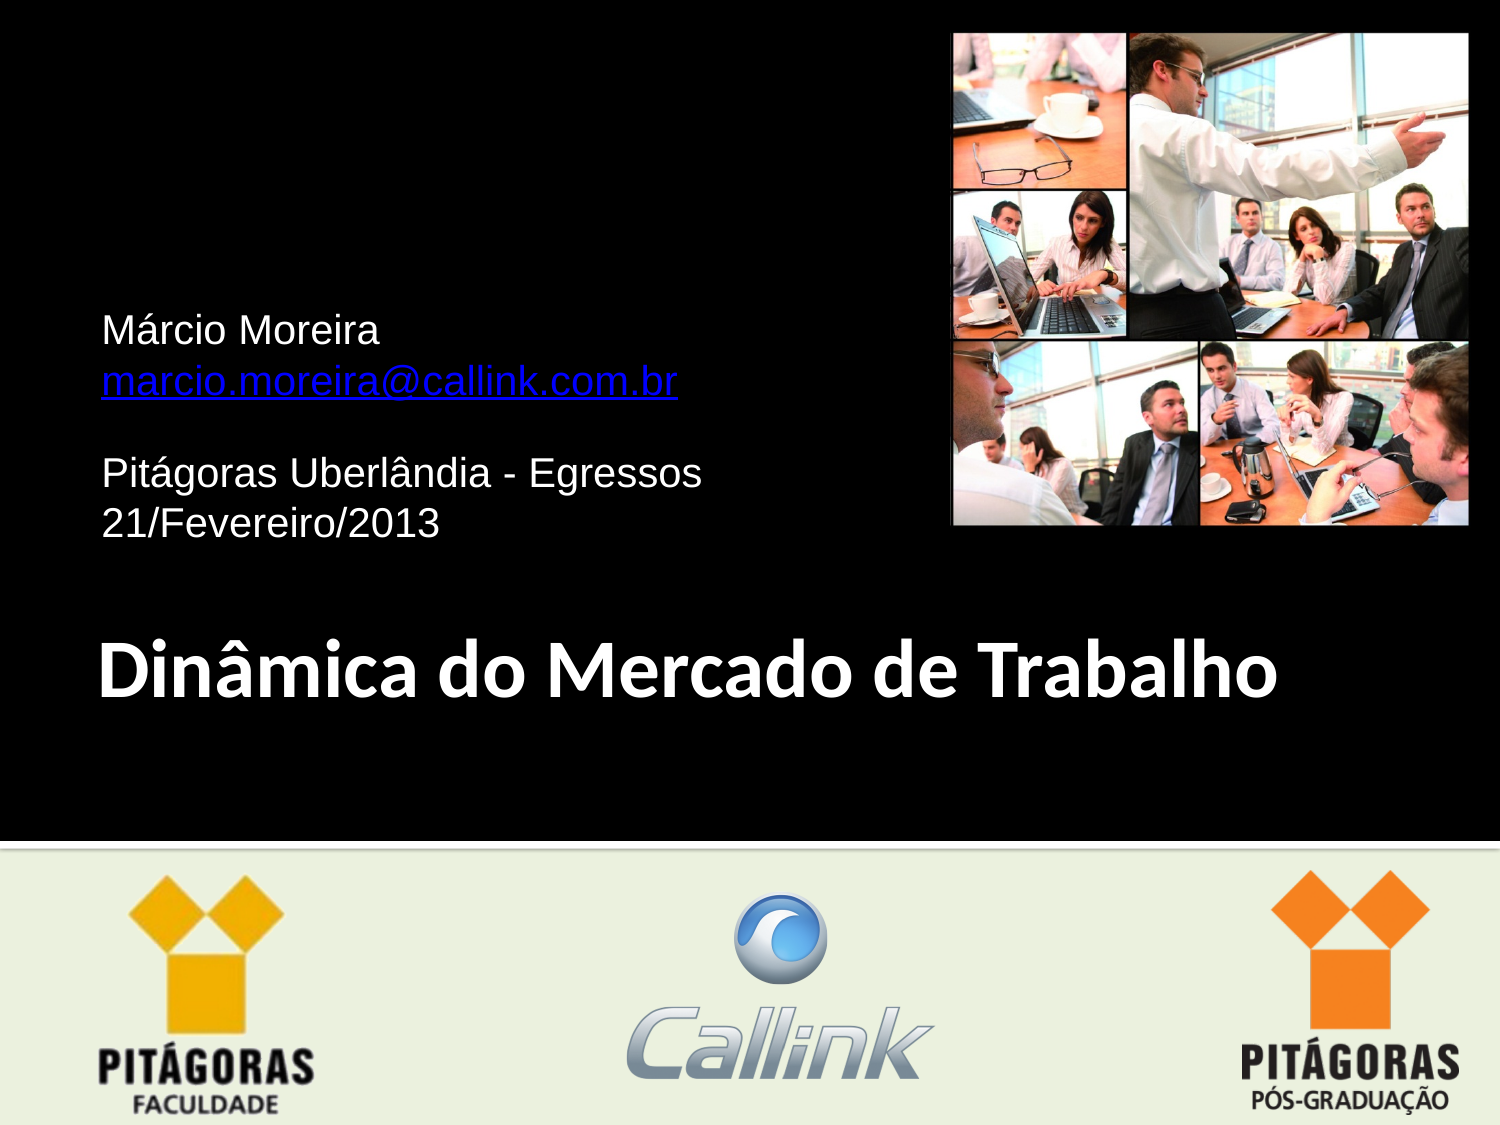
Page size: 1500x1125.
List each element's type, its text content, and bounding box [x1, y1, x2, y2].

picture [623, 872, 945, 1113]
subtitle Márcio Moreira marcio.moreira@callink.com.br Pitágoras Uberlândia - Egressos 21/Fevereiro/2013 [82, 293, 933, 546]
picture [88, 868, 325, 1118]
picture [950, 30, 1471, 528]
title Dinâmica do Mercado de Trabalho [82, 527, 1447, 802]
picture [1242, 870, 1459, 1115]
